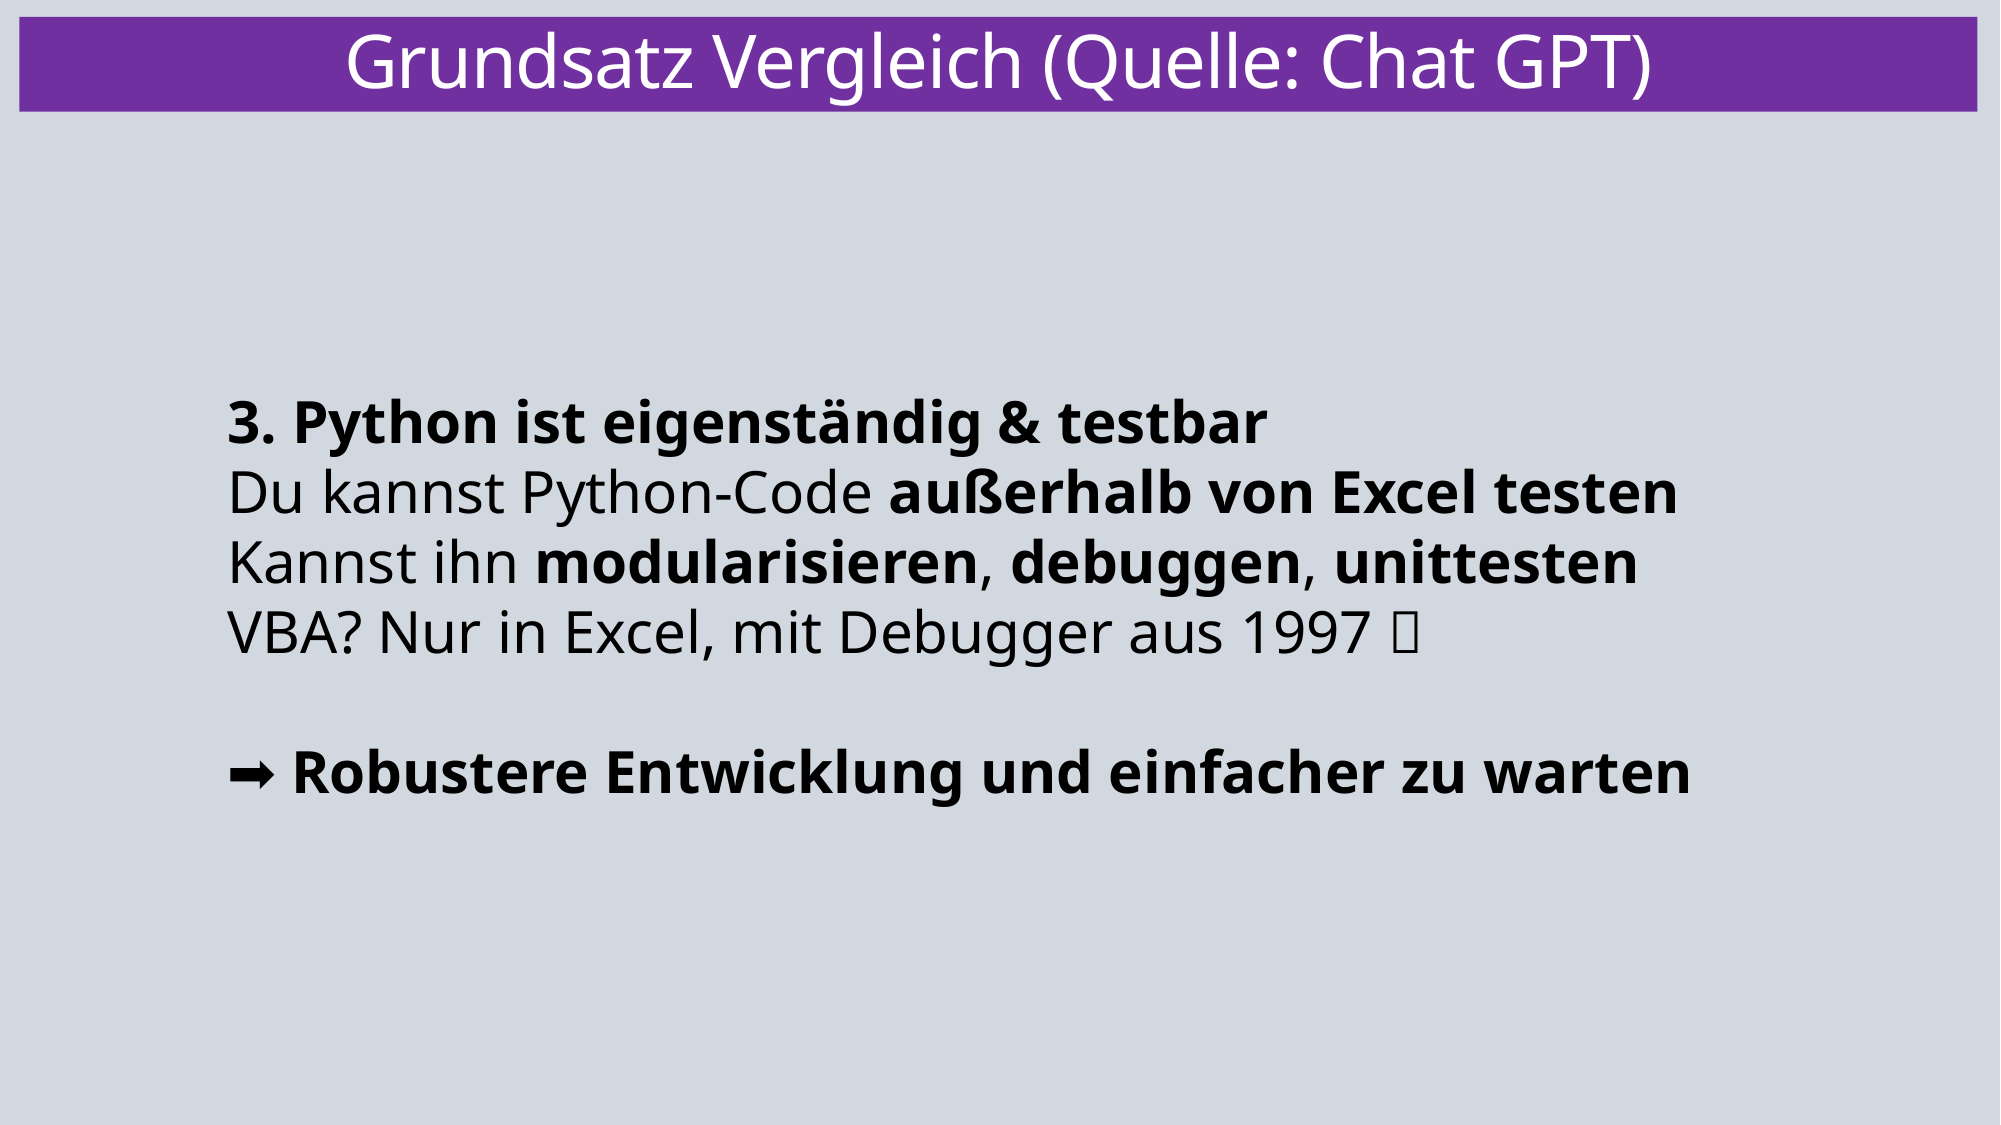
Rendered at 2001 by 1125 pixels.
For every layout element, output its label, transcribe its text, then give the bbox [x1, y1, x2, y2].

text_box 3. Python ist eigenständig & testbar Du kannst Python-Code außerhalb von Excel testen Kannst ihn modularisieren, debuggen, unittesten VBA? Nur in Excel, mit Debugger aus 1997 🤕 ➡️ Robustere Entwicklung und einfacher zu warten [212, 307, 2000, 813]
title Grundsatz Vergleich (Quelle: Chat GPT) [19, 16, 1978, 112]
